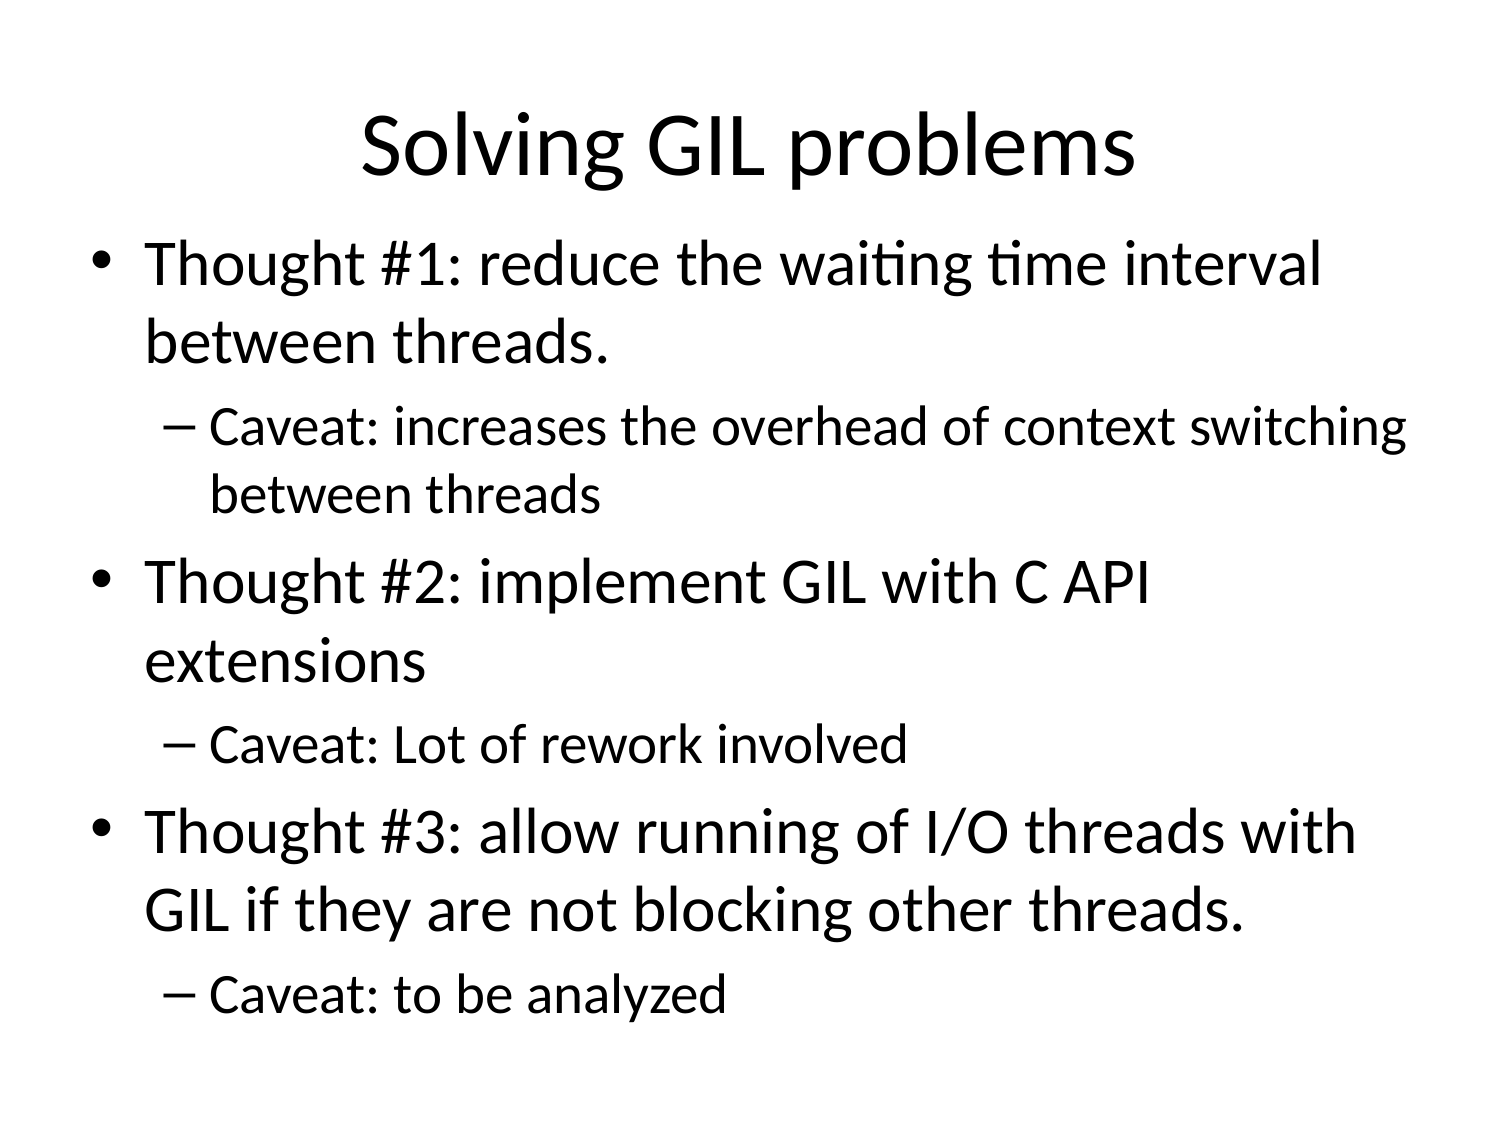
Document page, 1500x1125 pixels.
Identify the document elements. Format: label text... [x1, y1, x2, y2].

title Solving GIL problems [75, 45, 1425, 212]
list Thought #1: reduce the waiting time interval between threads. Caveat: increases the overhead of context switching between threads Thought #2: implement GIL with C API extensions Caveat: Lot of rework involved Thought #3: allow running of I/O threads with GIL if they are not blocking other threads. Caveat: to be analyzed [75, 212, 1425, 1038]
